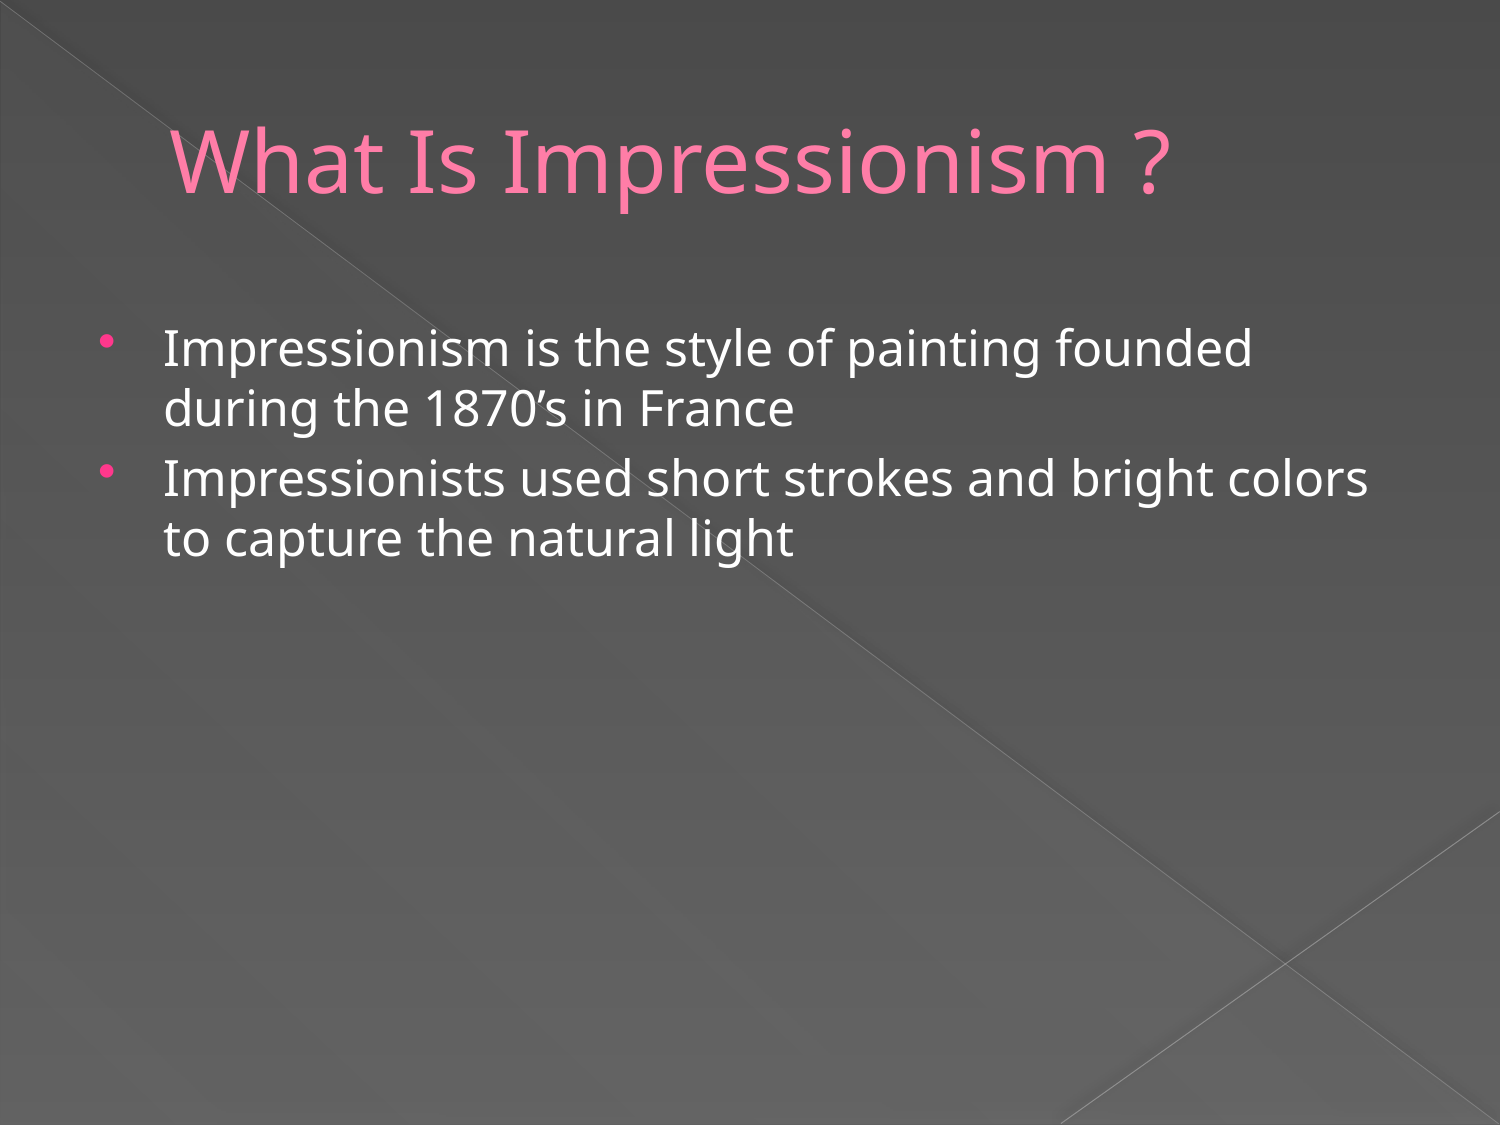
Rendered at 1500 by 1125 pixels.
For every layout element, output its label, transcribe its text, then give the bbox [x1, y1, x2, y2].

list Impressionism is the style of painting founded during the 1870’s in France Impressionists used short strokes and bright colors to capture the natural light [75, 308, 1425, 1059]
title What Is Impressionism ? [75, 43, 1425, 274]
